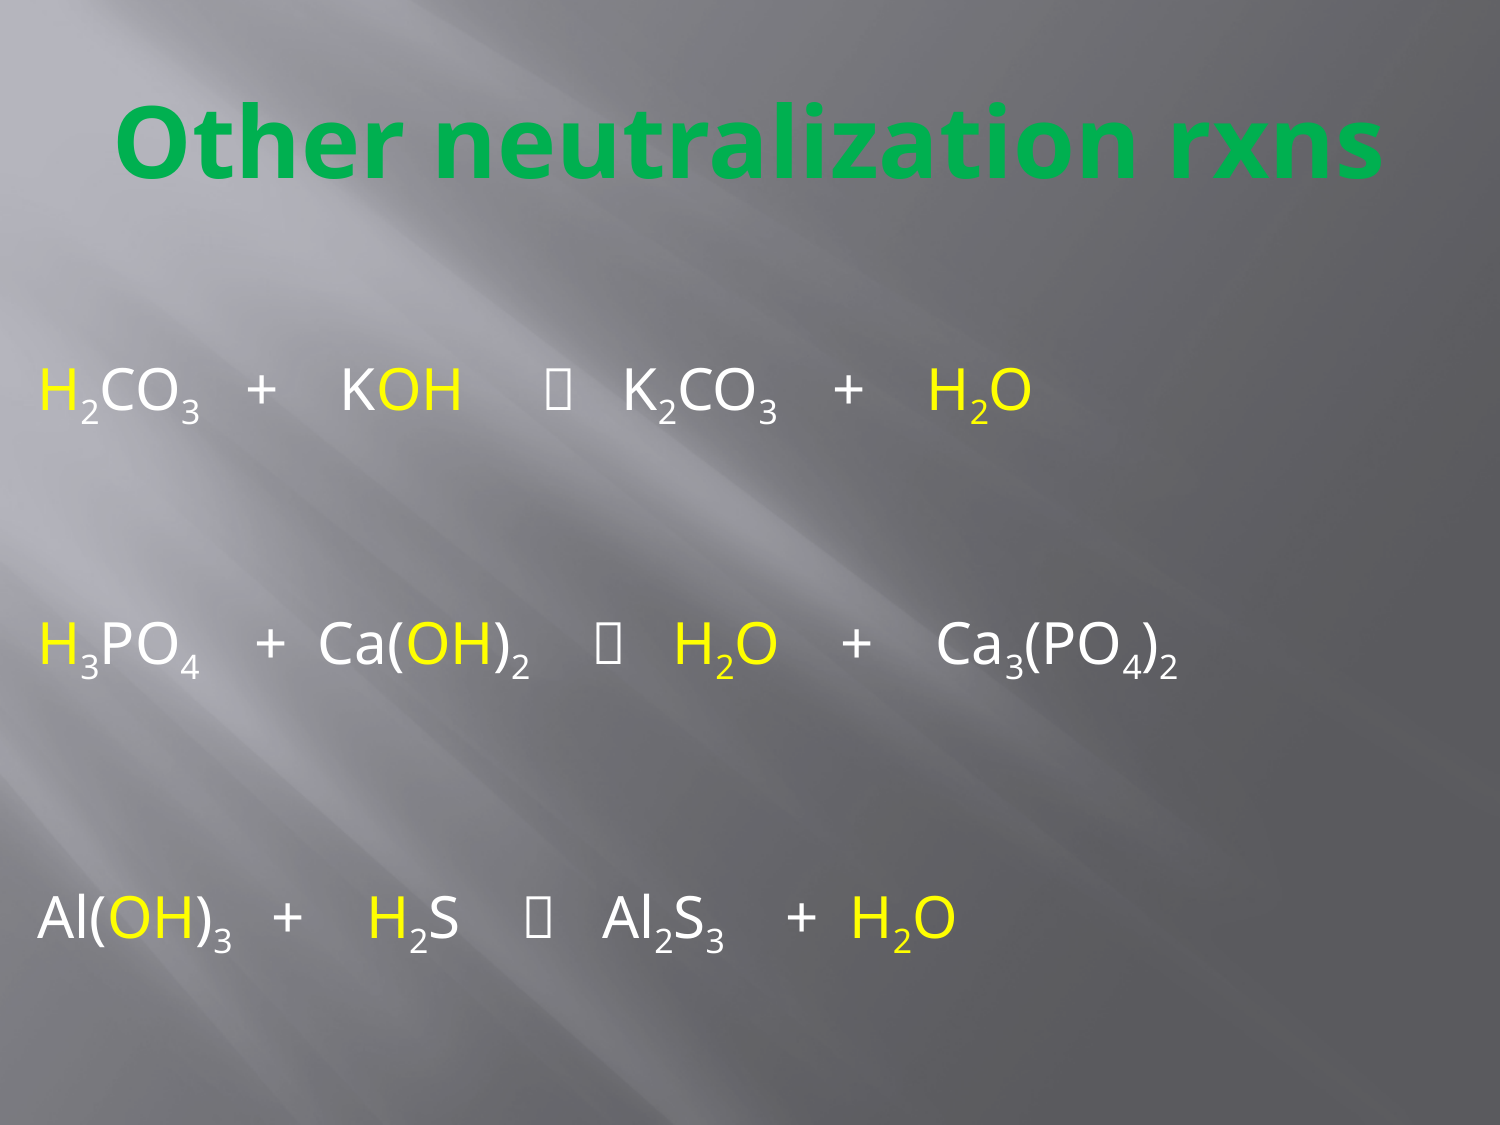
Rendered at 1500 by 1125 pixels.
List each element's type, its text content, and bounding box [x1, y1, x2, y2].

title Other neutralization rxns [75, 45, 1425, 233]
list H2CO3 + KOH  K2CO3 + H2O H3PO4 + Ca(OH)2  H2O + Ca3(PO4)2 Al(OH)3 + H2S  Al2S3 + H2O [0, 262, 1500, 1035]
